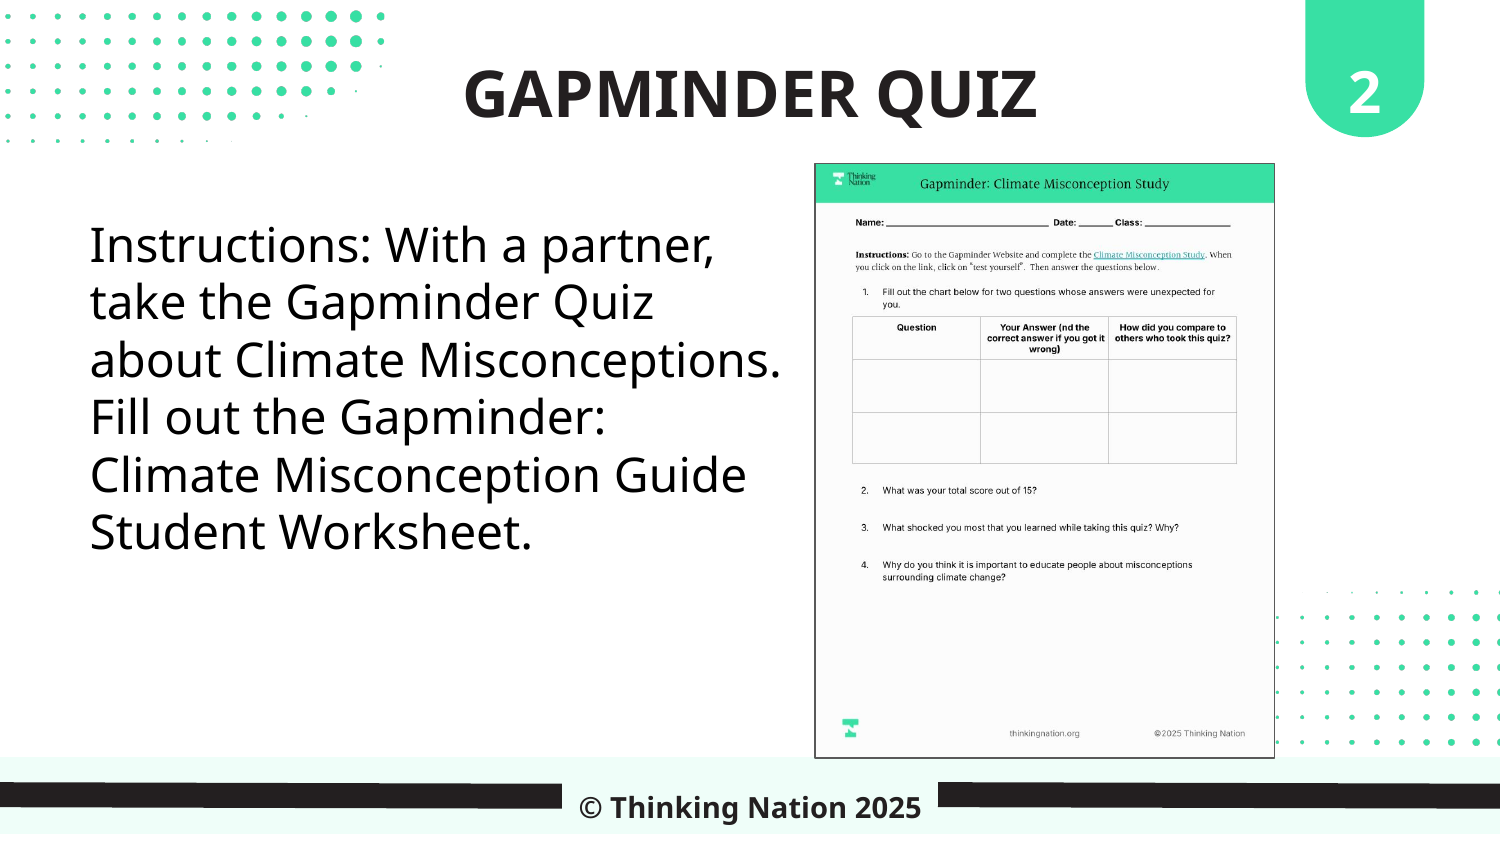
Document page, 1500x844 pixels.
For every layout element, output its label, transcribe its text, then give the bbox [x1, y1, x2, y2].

picture [815, 163, 1274, 758]
text_box GAPMINDER QUIZ [209, 21, 1291, 131]
text_box Instructions: With a partner, take the Gapminder Quiz about Climate Misconceptions. Fill out the Gapminder: Climate Misconception Guide Student Worksheet. [89, 214, 790, 560]
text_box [1300, 0, 1430, 138]
text_box [1278, 590, 1500, 755]
text_box [0, 0, 385, 144]
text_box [0, 756, 1500, 835]
